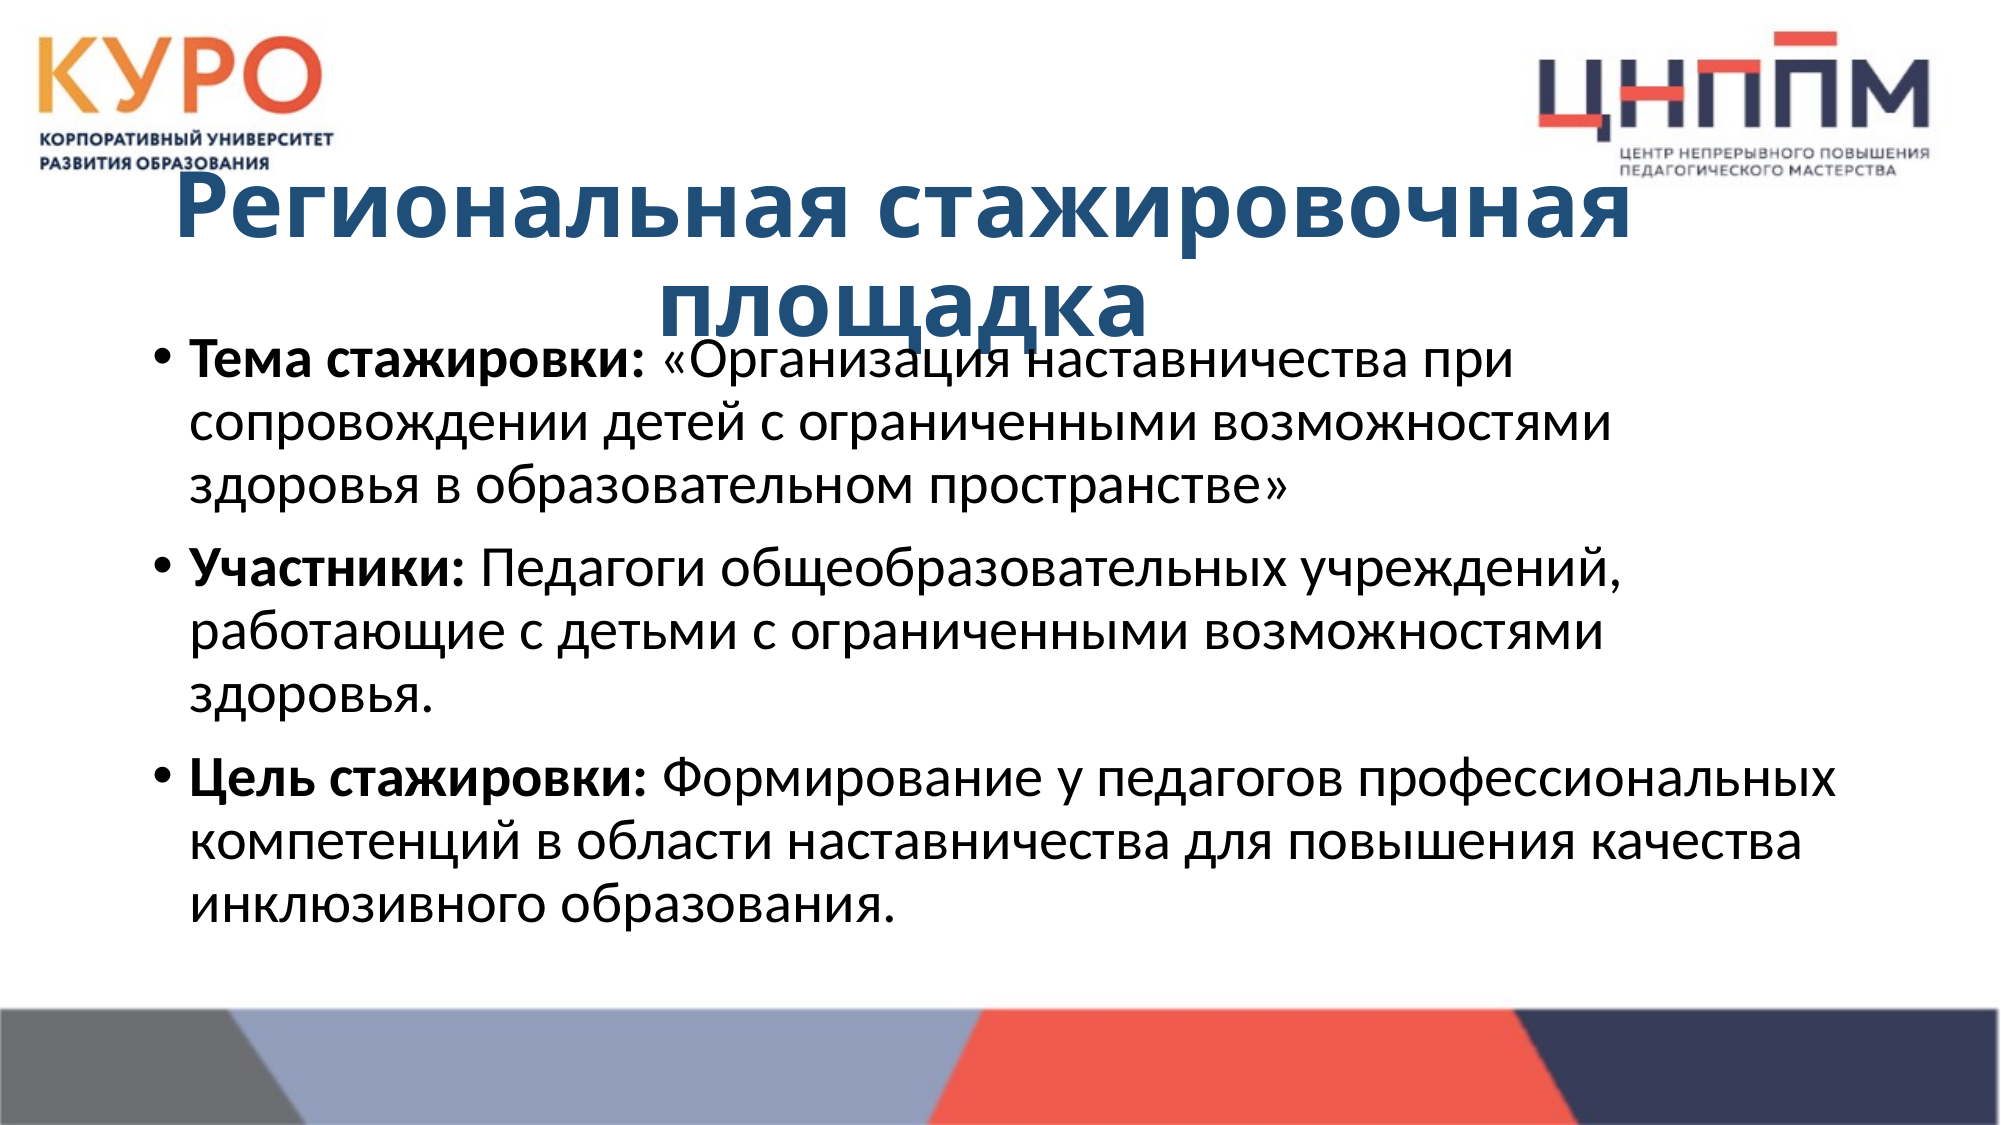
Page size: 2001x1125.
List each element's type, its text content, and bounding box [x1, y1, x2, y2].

list Тема стажировки: «Организация наставничества при сопровождении детей с ограниченными возможностями здоровья в образовательном пространстве» Участники: Педагоги общеобразовательных учреждений, работающие с детьми с ограниченными возможностями здоровья. Цель стажировки: Формирование у педагогов профессиональных компетенций в области наставничества для повышения качества инклюзивного образования. [137, 319, 1863, 1034]
picture [0, 0, 2001, 1125]
title Региональная стажировочная площадка [41, 148, 1767, 366]
